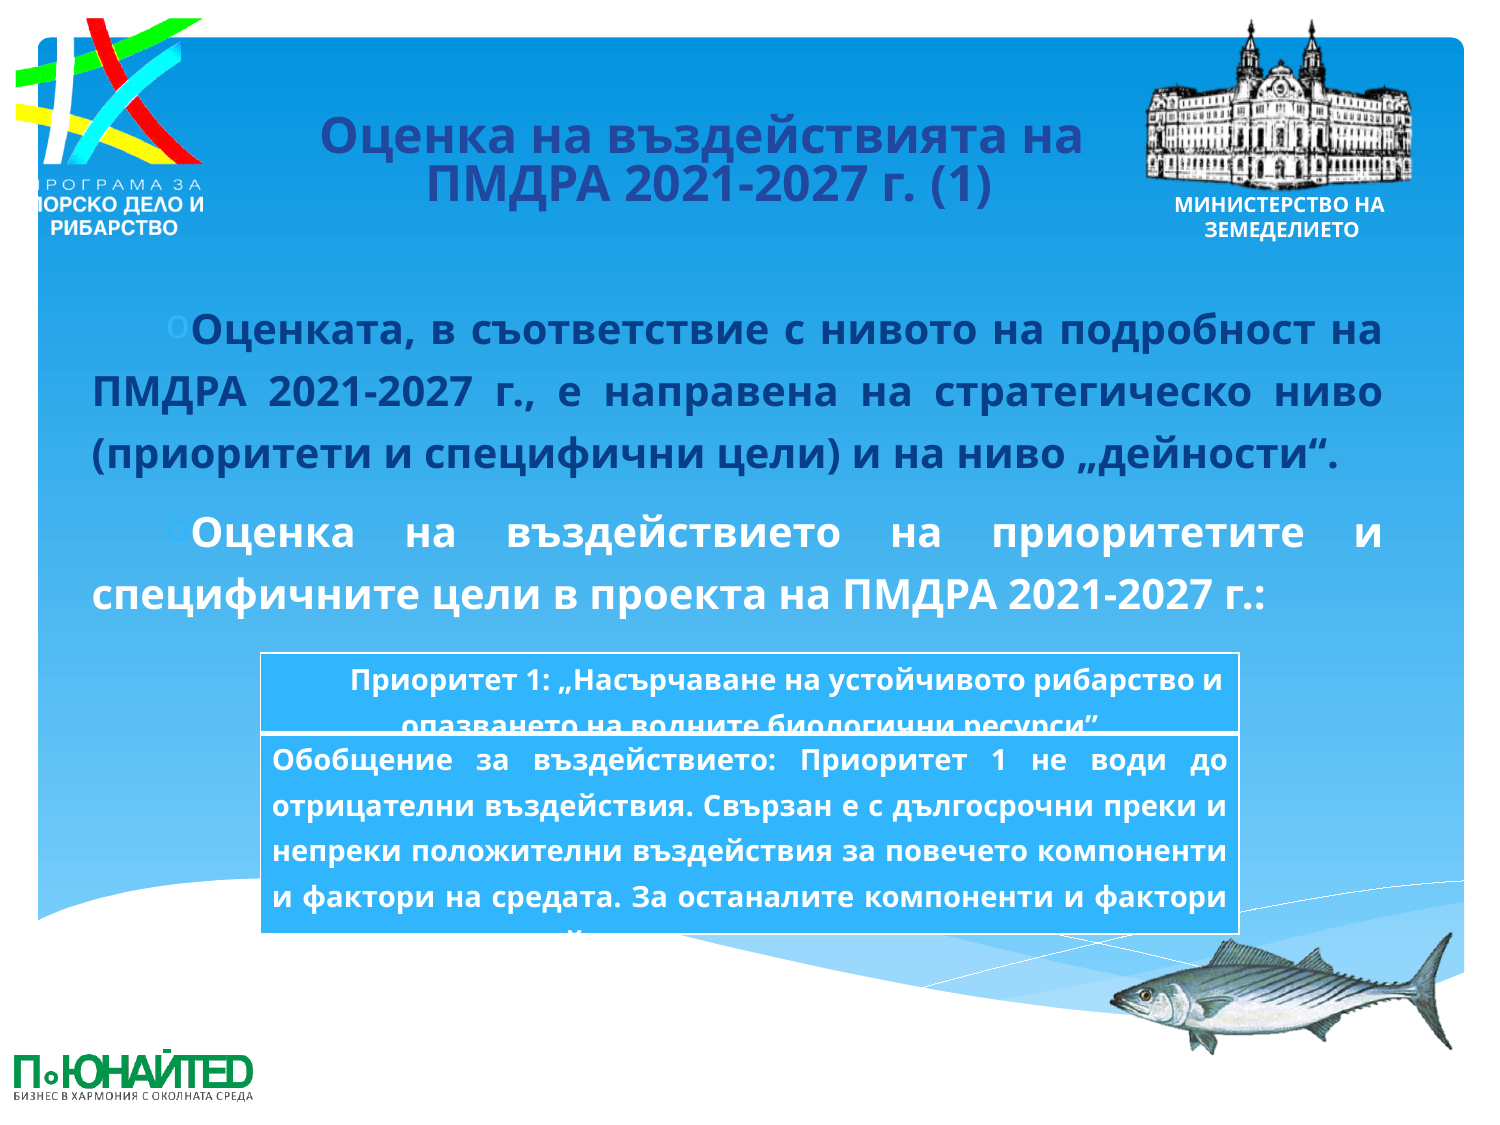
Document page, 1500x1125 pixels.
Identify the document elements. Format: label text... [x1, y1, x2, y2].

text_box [1088, 13, 1476, 250]
subtitle Оценката, в съответствие с нивото на подробност на ПМДРА 2021-2027 г., е направена на стратегическо ниво (приоритети и специфични цели) и на ниво „дейности“. Оценка на въздействието на приоритетите и специфичните цели в проекта на ПМДРА 2021-2027 г.: [76, 221, 1399, 1092]
text_box Оценка на въздействията на ПМДРА 2021-2027 г. (1) [220, 108, 1082, 219]
picture [1106, 928, 1458, 1059]
table_cell Обобщение за въздействието: Приоритет 1 не води до отрицателни въздействия. Свързан е с дългосрочни преки и непреки положителни въздействия за повечето компоненти и фактори на средата. За останалите компоненти и фактори не се очаква въздействие. [261, 736, 1238, 933]
table_header Приоритет 1: „Насърчаване на устойчивото рибарство и опазването на водните биологични ресурси” [261, 654, 1238, 731]
picture [0, 8, 215, 241]
picture [13, 1049, 253, 1102]
